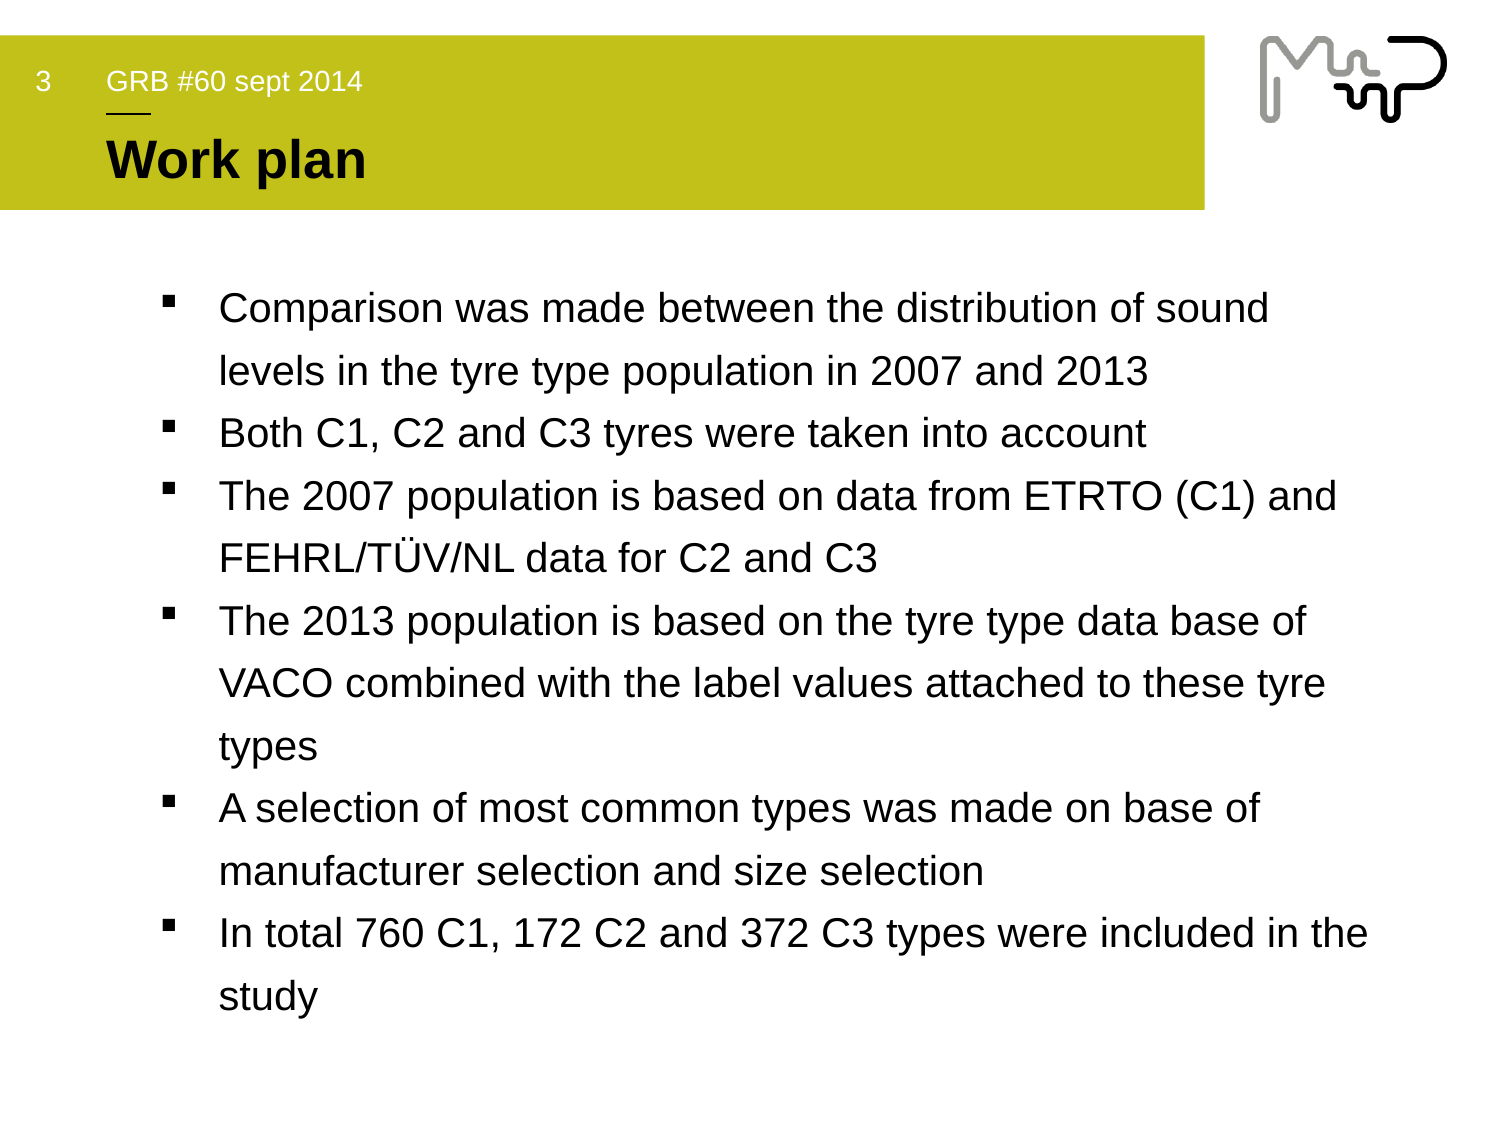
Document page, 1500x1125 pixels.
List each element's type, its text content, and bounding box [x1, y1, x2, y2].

picture [1260, 36, 1447, 123]
list Comparison was made between the distribution of sound levels in the tyre type population in 2007 and 2013 Both C1, C2 and C3 tyres were taken into account The 2007 population is based on data from ETRTO (C1) and FEHRL/TÜV/NL data for C2 and C3 The 2013 population is based on the tyre type data base of VACO combined with the label values attached to these tyre types A selection of most common types was made on base of manufacturer selection and size selection In total 760 C1, 172 C2 and 372 C3 types were included in the study [106, 230, 1412, 1078]
footer GRB #60 sept 2014 [0, 62, 1205, 122]
title Work plan [0, 124, 1205, 210]
slide_number 3 [35, 62, 83, 98]
